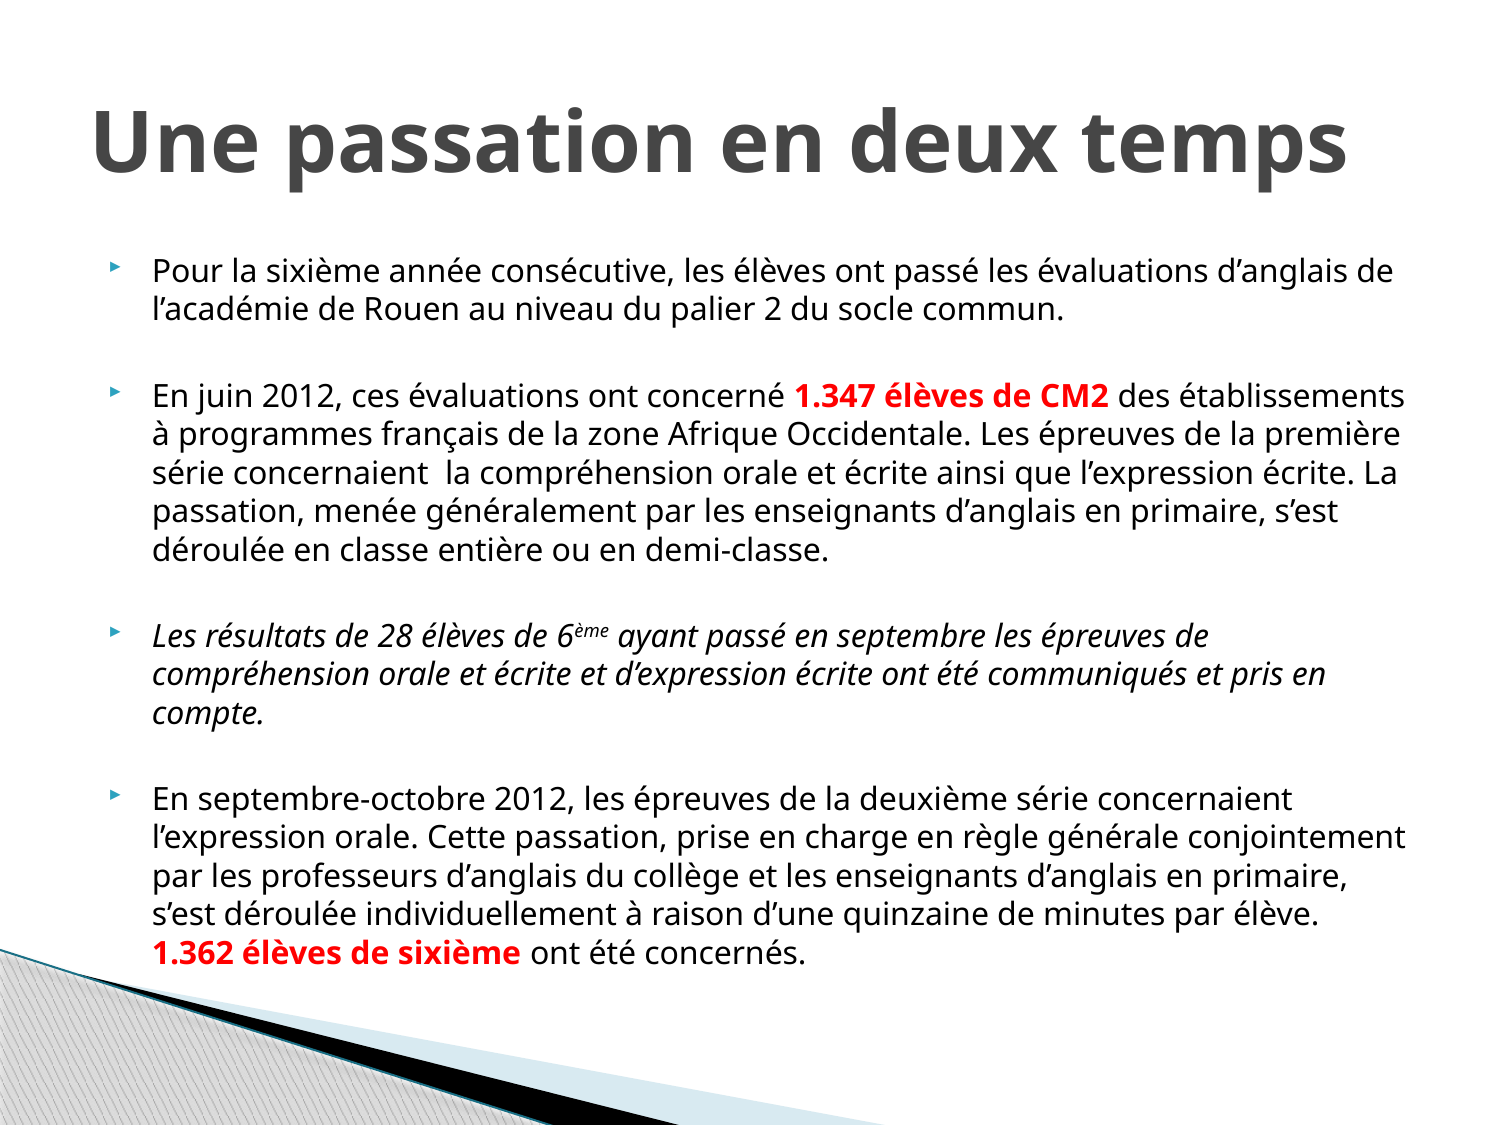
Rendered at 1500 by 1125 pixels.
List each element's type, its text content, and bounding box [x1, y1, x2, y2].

list Pour la sixième année consécutive, les élèves ont passé les évaluations d’anglais de l’académie de Rouen au niveau du palier 2 du socle commun. En juin 2012, ces évaluations ont concerné 1.347 élèves de CM2 des établissements à programmes français de la zone Afrique Occidentale. Les épreuves de la première série concernaient la compréhension orale et écrite ainsi que l’expression écrite. La passation, menée généralement par les enseignants d’anglais en primaire, s’est déroulée en classe entière ou en demi-classe. Les résultats de 28 élèves de 6ème ayant passé en septembre les épreuves de compréhension orale et écrite et d’expression écrite ont été communiqués et pris en compte. En septembre-octobre 2012, les épreuves de la deuxième série concernaient l’expression orale. Cette passation, prise en charge en règle générale conjointement par les professeurs d’anglais du collège et les enseignants d’anglais en primaire, s’est déroulée individuellement à raison d’une quinzaine de minutes par élève. 1.362 élèves de sixième ont été concernés. [75, 243, 1425, 986]
title Une passation en deux temps [75, 45, 1425, 233]
